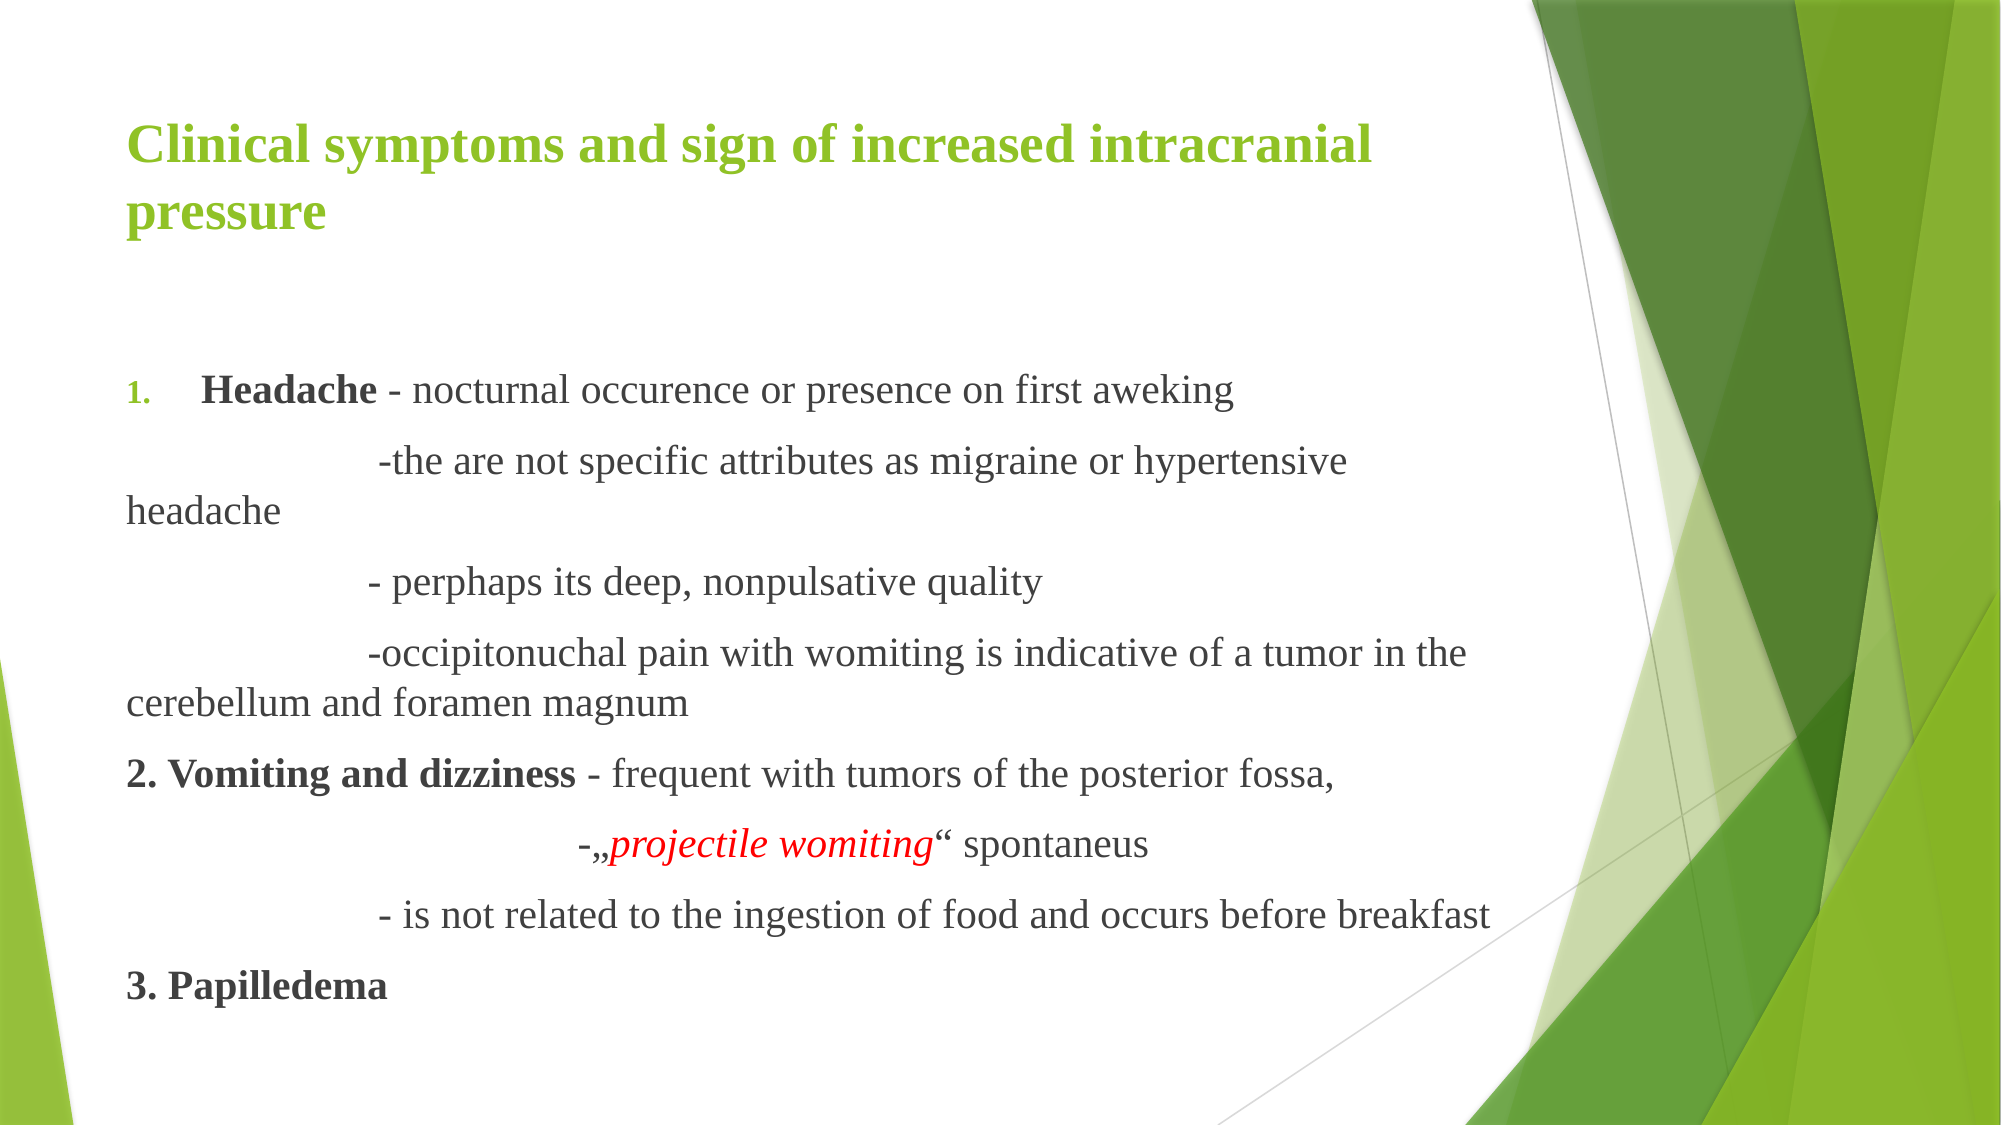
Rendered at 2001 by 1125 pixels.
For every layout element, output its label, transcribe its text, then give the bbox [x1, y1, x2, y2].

list Headache - nocturnal occurence or presence on first aweking -the are not specific attributes as migraine or hypertensive headache - perphaps its deep, nonpulsative quality -occipitonuchal pain with womiting is indicative of a tumor in the cerebellum and foramen magnum 2. Vomiting and dizziness - frequent with tumors of the posterior fossa, -„projectile womiting“ spontaneus - is not related to the ingestion of food and occurs before breakfast 3. Papilledema [111, 354, 1522, 1072]
title Clinical symptoms and sign of increased intracranial pressure [111, 99, 1522, 317]
